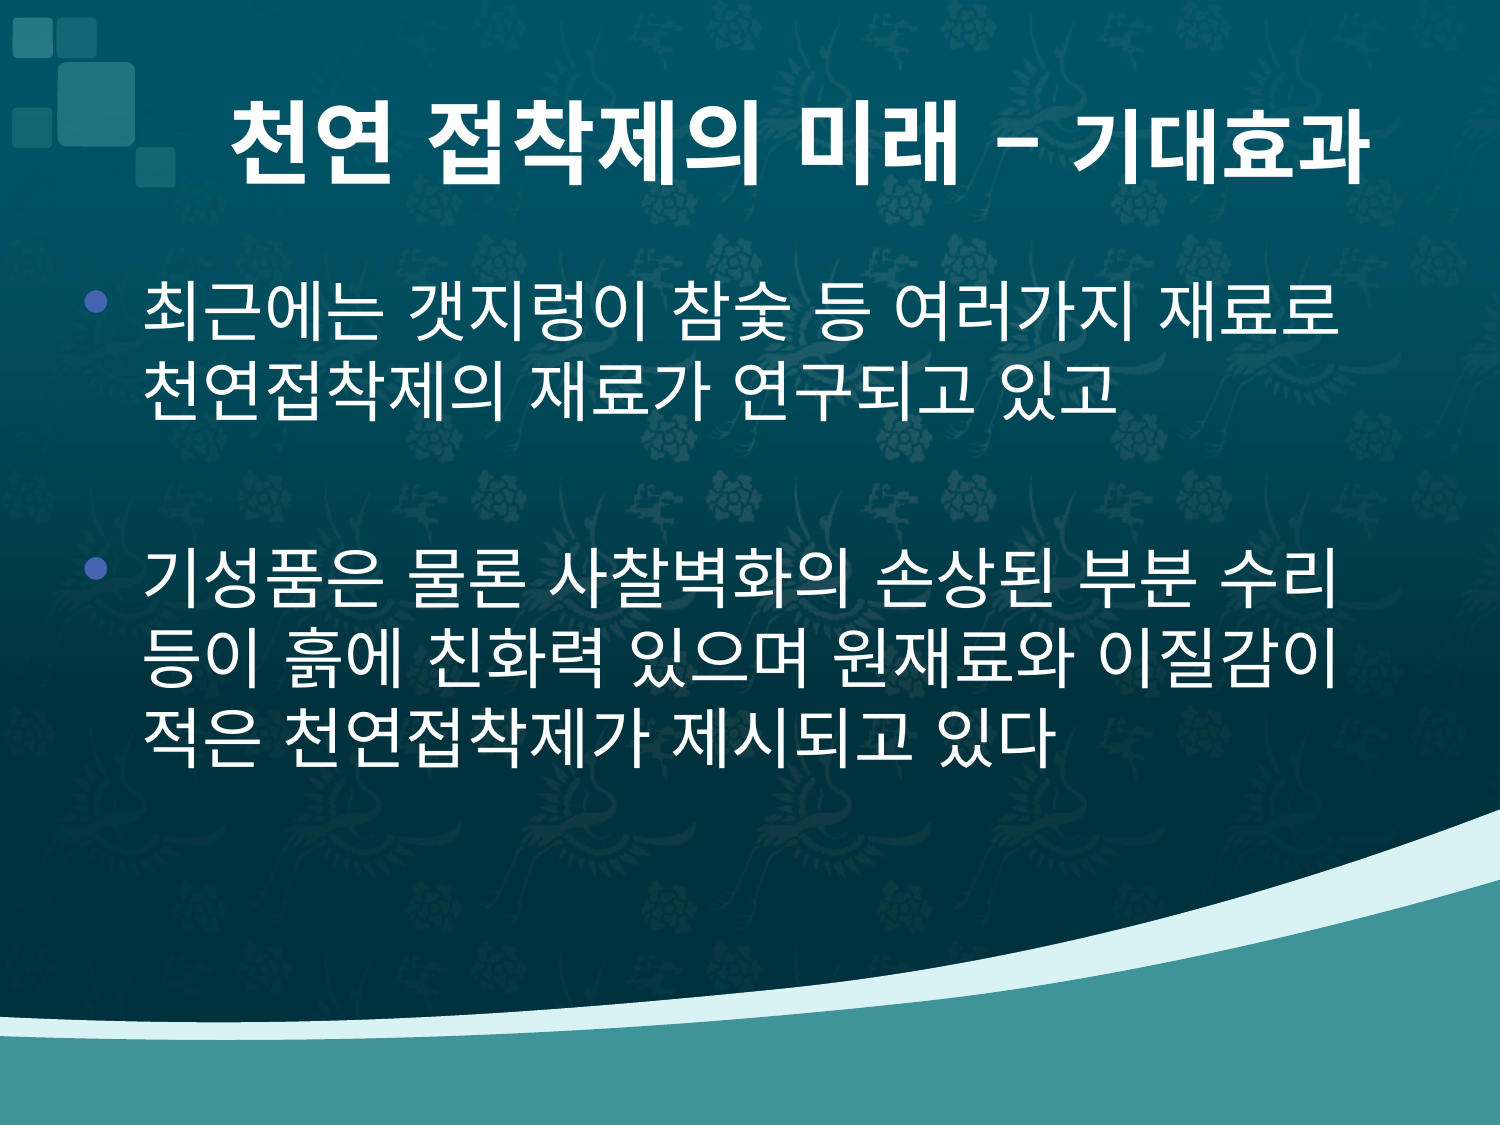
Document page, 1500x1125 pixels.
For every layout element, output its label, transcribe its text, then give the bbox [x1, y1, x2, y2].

title 천연 접착제의 미래 – 기대효과 [187, 58, 1414, 223]
list 최근에는 갯지렁이 참숯 등 여러가지 재료로 천연접착제의 재료가 연구되고 있고 기성품은 물론 사찰벽화의 손상된 부분 수리 등이 흙에 친화력 있으며 원재료와 이질감이 적은 천연접착제가 제시되고 있다 [70, 262, 1425, 1005]
